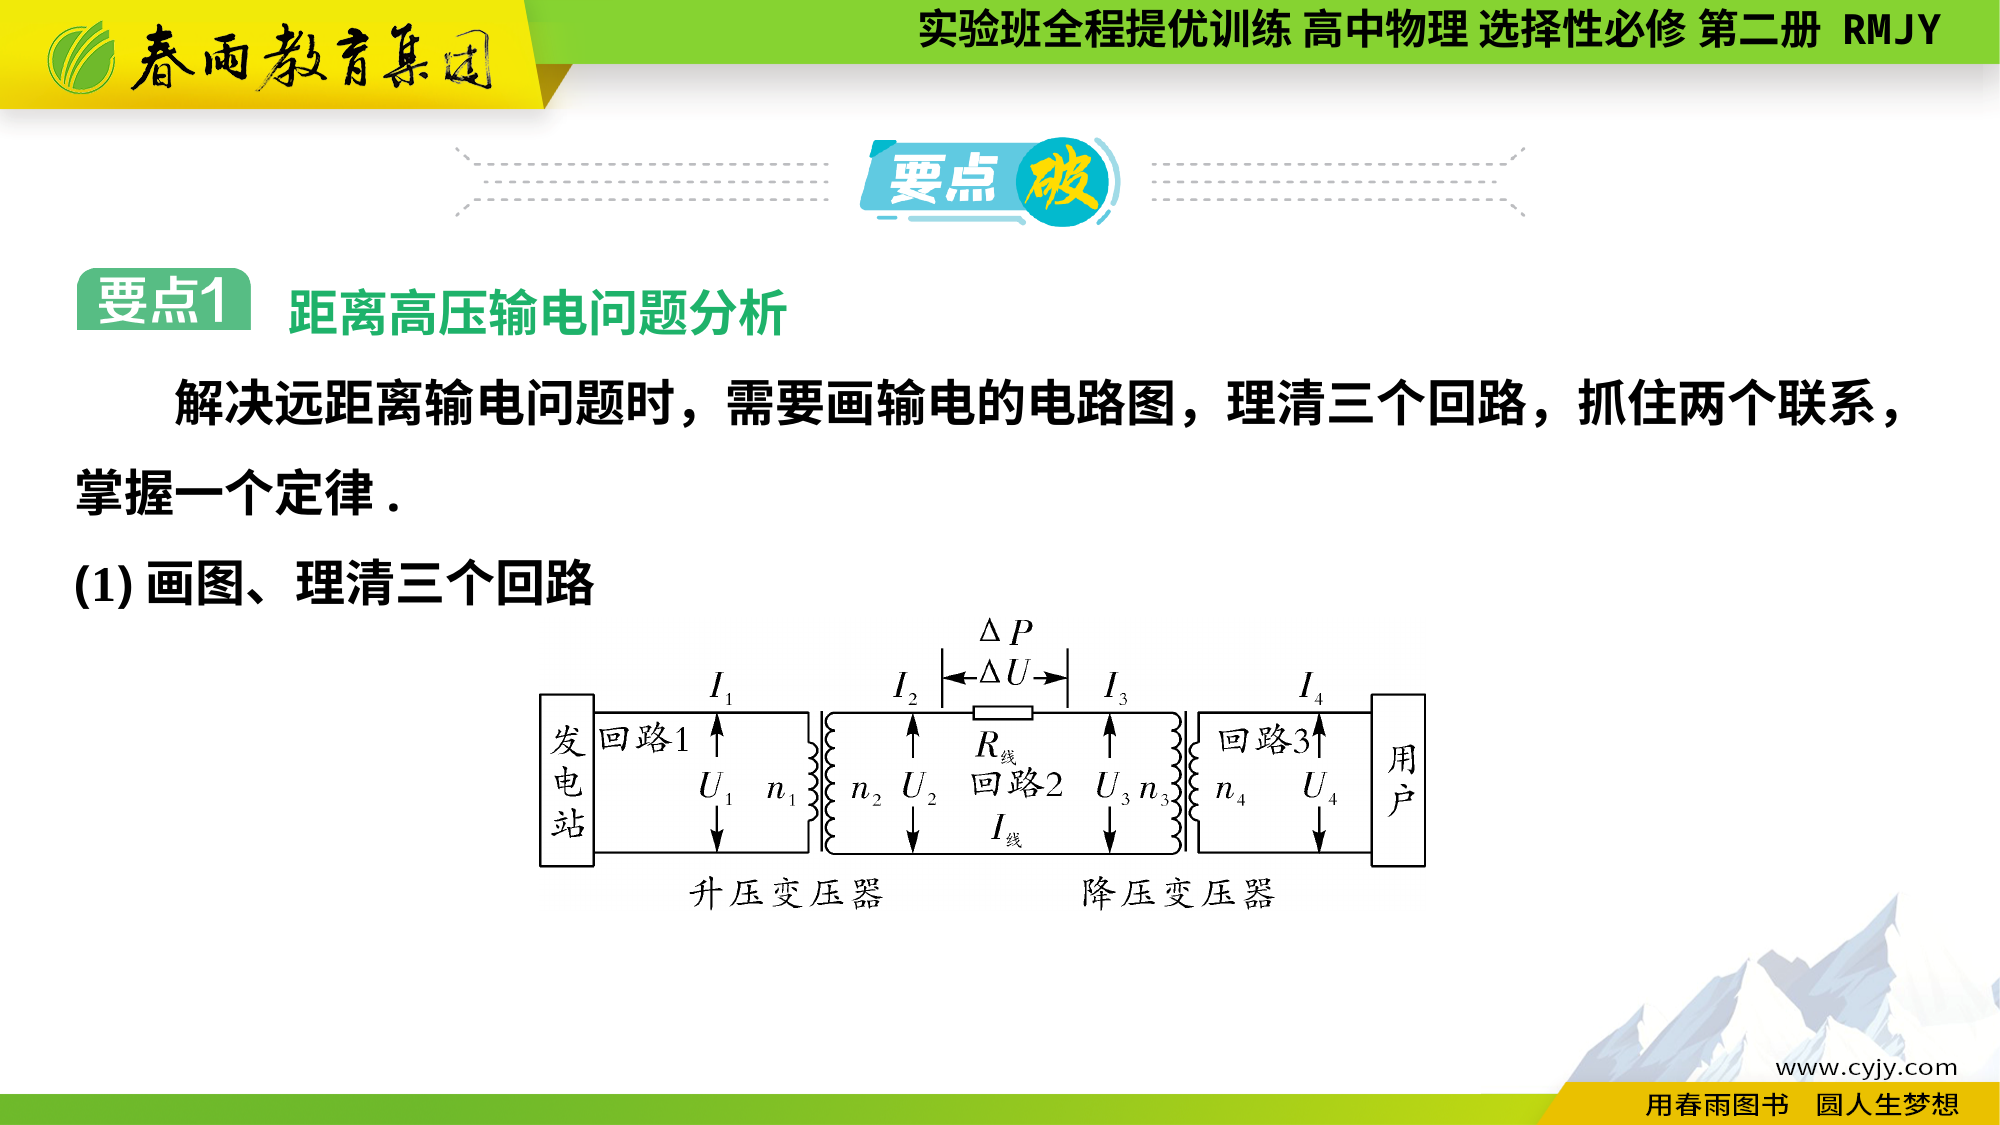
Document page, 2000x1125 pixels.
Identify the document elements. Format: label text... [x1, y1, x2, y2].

picture [0, 0, 2000, 1125]
list 距离高压输电问题分析 解决远距离输电问题时，需要画输电的电路图，理清三个回路，抓住两个联系，掌握一个定律. (1)画图、理清三个回路 [59, 243, 1944, 623]
